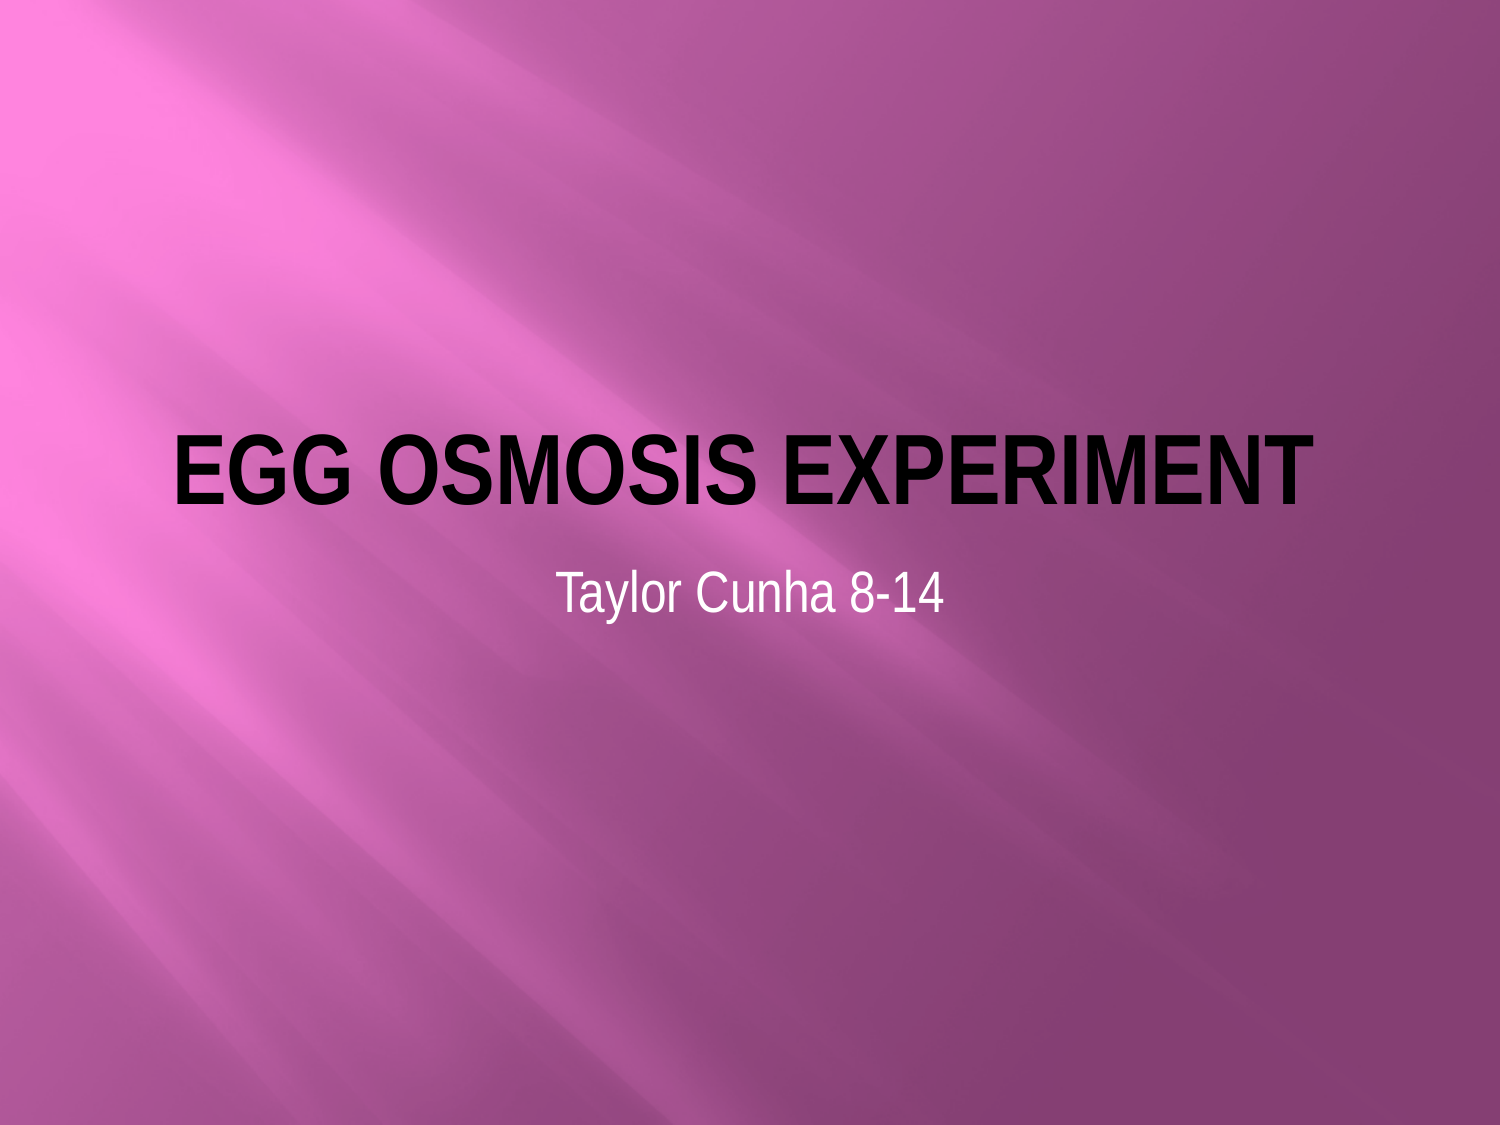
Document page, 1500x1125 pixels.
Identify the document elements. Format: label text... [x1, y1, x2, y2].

title Egg Osmosis Experiment [69, 224, 1420, 525]
subtitle Taylor Cunha 8-14 [225, 546, 1275, 834]
